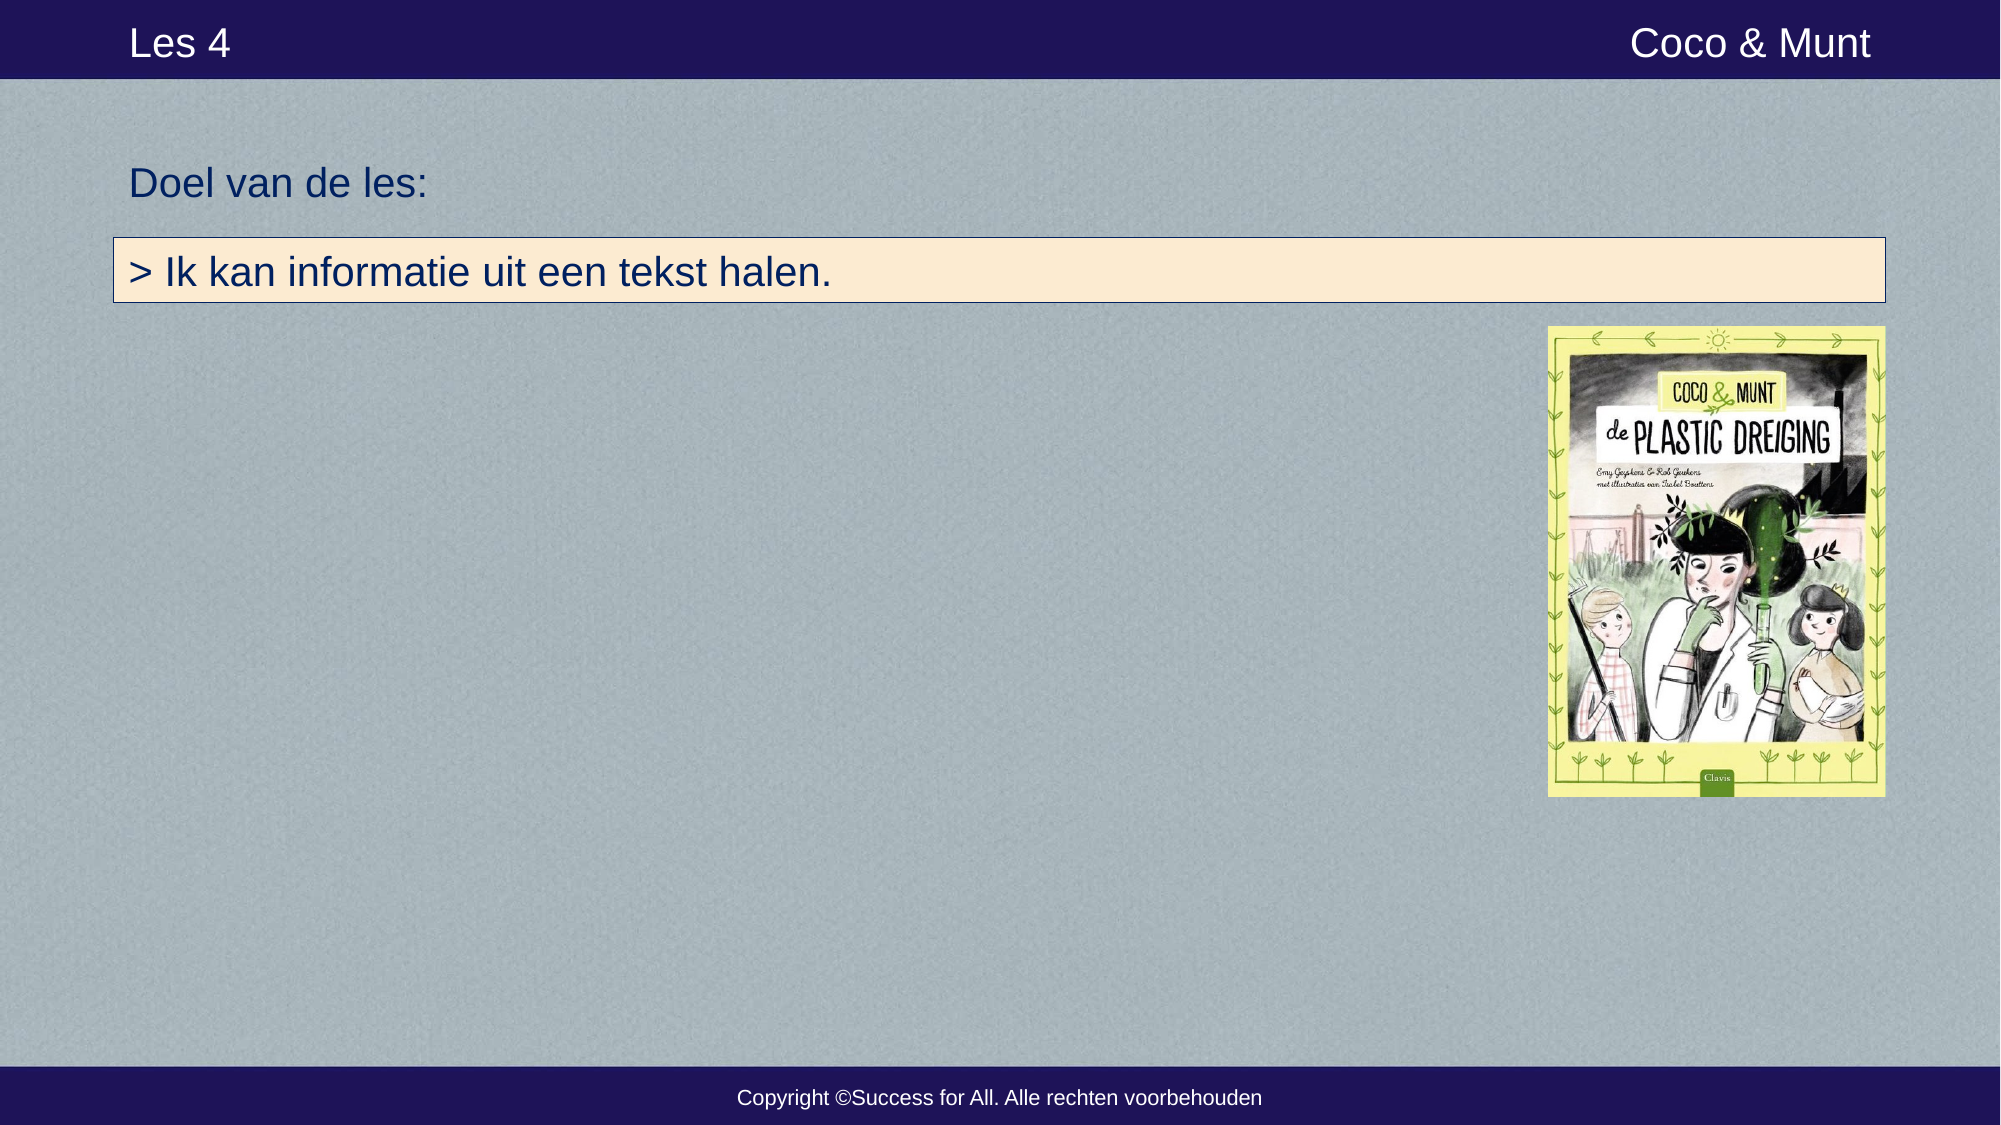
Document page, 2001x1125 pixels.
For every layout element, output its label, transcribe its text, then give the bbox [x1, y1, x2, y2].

text_box > Ik kan informatie uit een tekst halen. [113, 237, 1886, 303]
picture [0, 0, 2001, 1125]
text_box Coco & Munt [999, 8, 1886, 73]
text_box Doel van de les: [113, 148, 1635, 214]
text_box Les 4 [114, 8, 354, 73]
text_box Copyright ©Success for All. Alle rechten voorbehouden [0, 1076, 2000, 1125]
